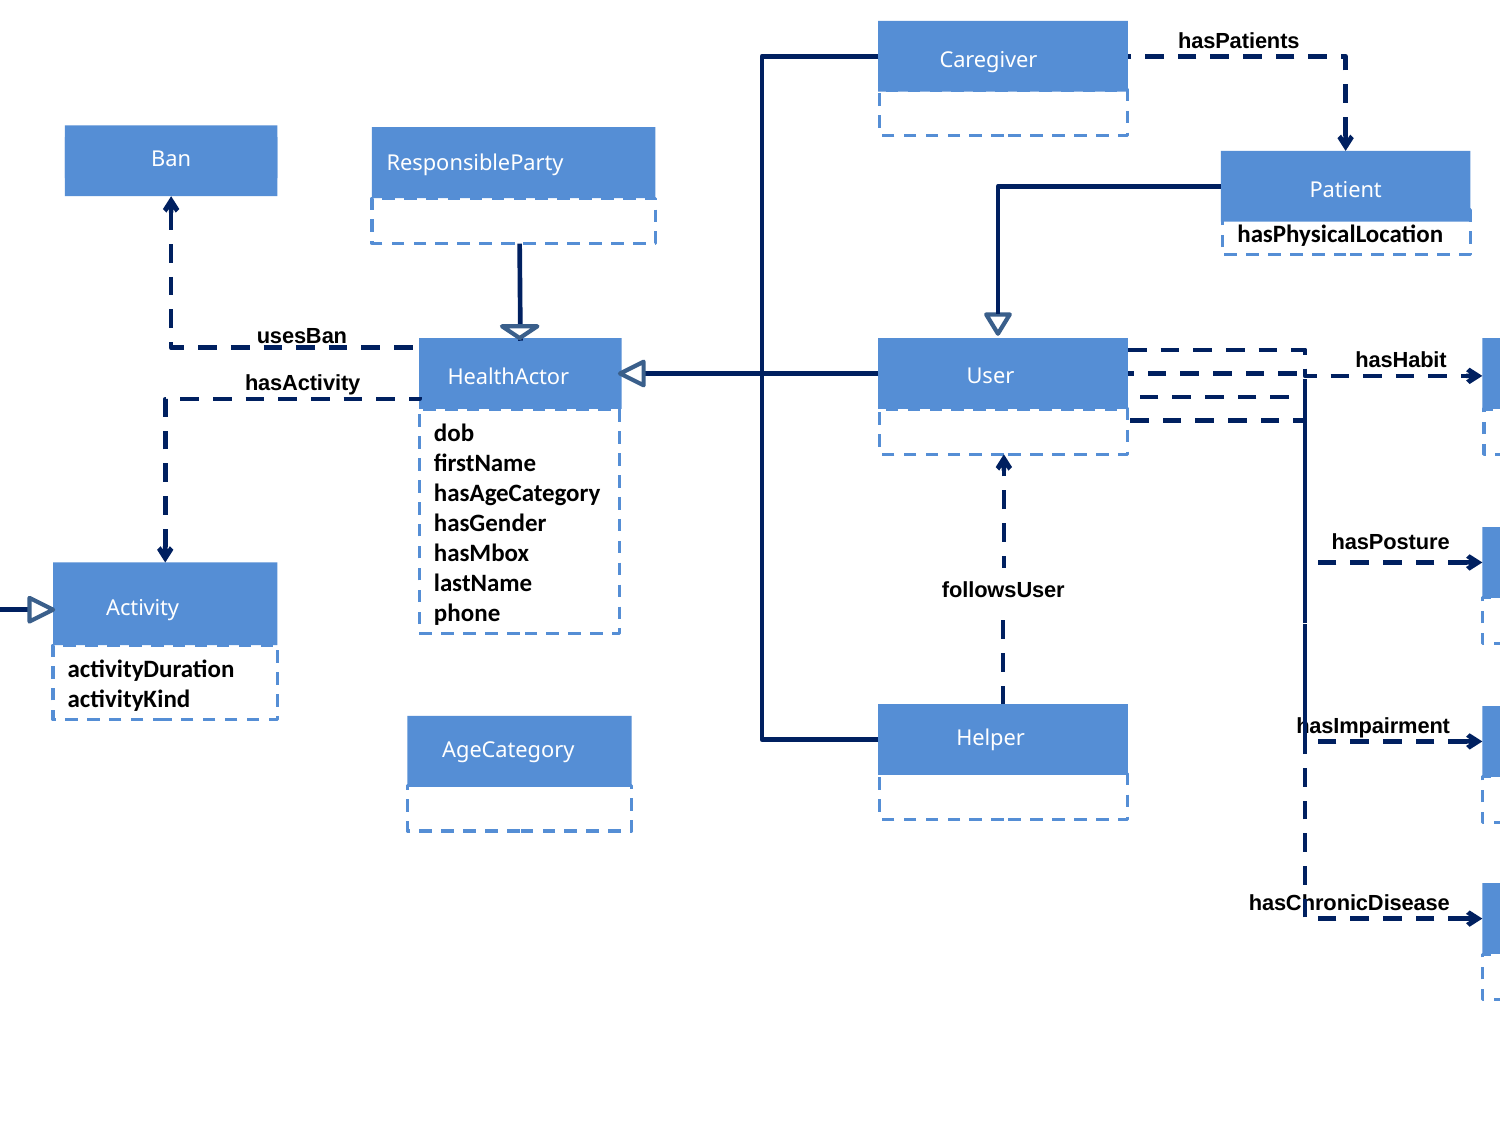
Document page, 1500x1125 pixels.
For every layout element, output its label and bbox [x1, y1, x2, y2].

text_box [0, 18, 1500, 1000]
